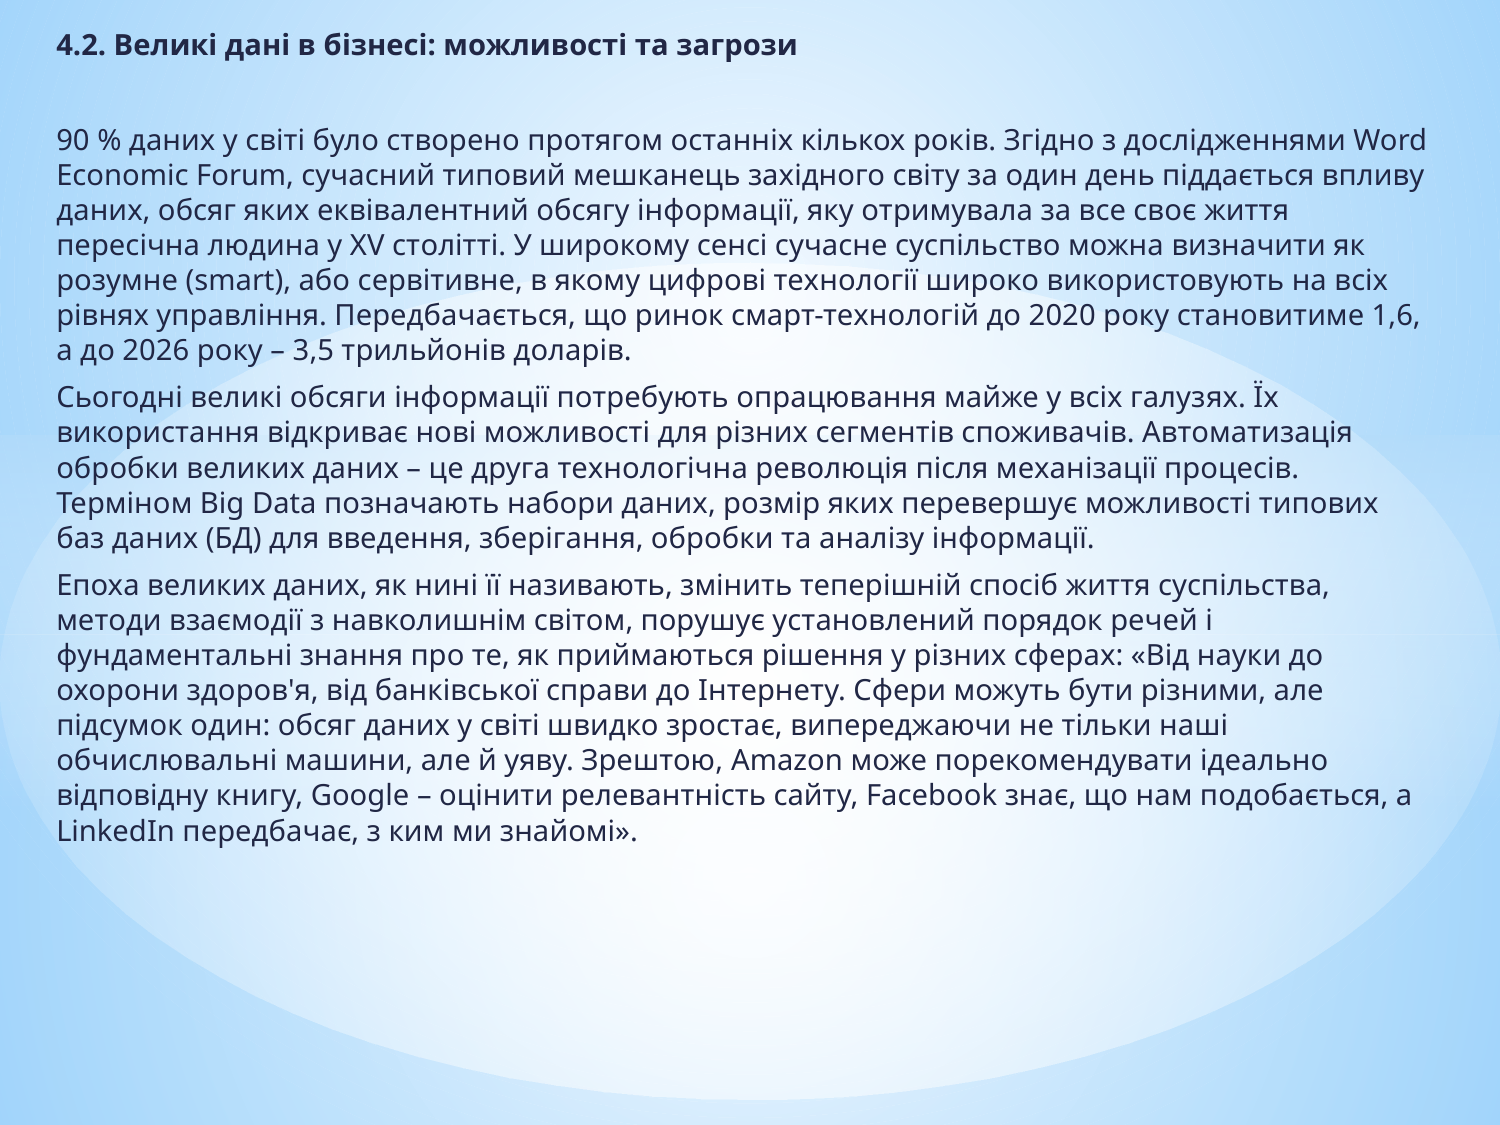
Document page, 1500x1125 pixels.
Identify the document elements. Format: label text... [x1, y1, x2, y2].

subtitle 4.2. Великі дані в бізнесі: можливості та загрози 90 % даних у світі було створено протягом останніх кількох років. Згідно з дослідженнями Word Economic Forum, сучасний типовий мешканець західного світу за один день піддається впливу даних, обсяг яких еквівалентний обсягу інформації, яку отримувала за все своє життя пересічна людина у ХV столітті. У широкому сенсі сучасне суспільство можна визначити як розумне (smart), або сервітивне, в якому цифрові технології широко використовують на всіх рівнях управління. Передбачається, що ринок смарт-технологій до 2020 року становитиме 1,6, а до 2026 року – 3,5 трильйонів доларів. Сьогодні великі обсяги інформації потребують опрацювання майже у всіх галузях. Їх використання відкриває нові можливості для різних сегментів споживачів. Автоматизація обробки великих даних – це друга технологічна революція після механізації процесів. Терміном Big Data позначають набори даних, розмір яких перевершує можливості типових баз даних (БД) для введення, зберігання, обробки та аналізу інформації. Епоха великих даних, як нині її називають, змінить теперішній спосіб життя суспільства, методи взаємодії з навколишнім світом, порушує установлений порядок речей і фундаментальні знання про те, як приймаються рішення у різних сферах: «Від науки до охорони здоров'я, від банківської справи до Інтернету. Сфери можуть бути різними, але підсумок один: обсяг даних у світі швидко зростає, випереджаючи не тільки наші обчислювальні машини, але й уяву. Зрештою, Amazon може порекомендувати ідеально відповідну книгу, Google – оцінити релевантність сайту, Facebook знає, що нам подобається, а LinkedIn передбачає, з ким ми знайомі». [41, 19, 1447, 1071]
